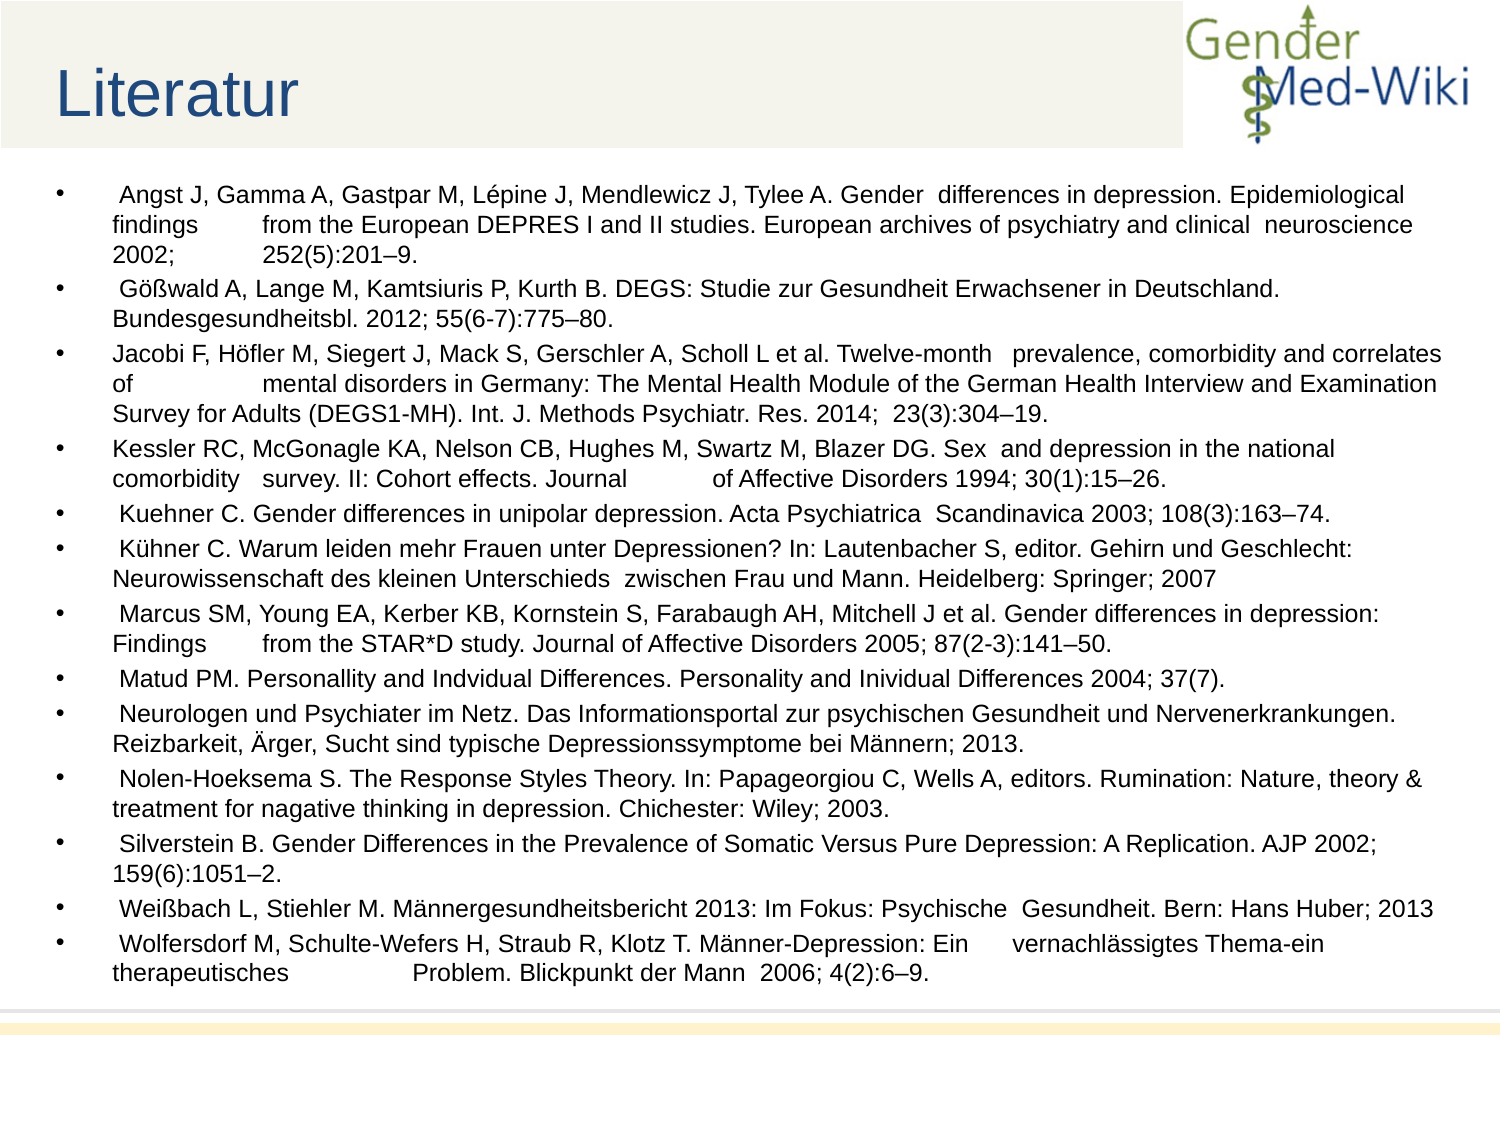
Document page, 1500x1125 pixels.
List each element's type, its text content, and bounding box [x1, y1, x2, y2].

title Literatur [41, 42, 1152, 126]
picture [1183, 0, 1471, 149]
list Angst J, Gamma A, Gastpar M, Lépine J, Mendlewicz J, Tylee A. Gender differences in depression. Epidemiological findings from the European DEPRES I and II studies. European archives of psychiatry and clinical neuroscience 2002; 252(5):201–9. Gößwald A, Lange M, Kamtsiuris P, Kurth B. DEGS: Studie zur Gesundheit Erwachsener in Deutschland. Bundesgesundheitsbl. 2012; 55(6-7):775–80. Jacobi F, Höfler M, Siegert J, Mack S, Gerschler A, Scholl L et al. Twelve-month prevalence, comorbidity and correlates of mental disorders in Germany: The Mental Health Module of the German Health Interview and Examination Survey for Adults (DEGS1-MH). Int. J. Methods Psychiatr. Res. 2014; 23(3):304–19. Kessler RC, McGonagle KA, Nelson CB, Hughes M, Swartz M, Blazer DG. Sex and depression in the national comorbidity survey. II: Cohort effects. Journal of Affective Disorders 1994; 30(1):15–26. Kuehner C. Gender differences in unipolar depression. Acta Psychiatrica Scandinavica 2003; 108(3):163–74. Kühner C. Warum leiden mehr Frauen unter Depressionen? In: Lautenbacher S, editor. Gehirn und Geschlecht: Neurowissenschaft des kleinen Unterschieds zwischen Frau und Mann. Heidelberg: Springer; 2007 Marcus SM, Young EA, Kerber KB, Kornstein S, Farabaugh AH, Mitchell J et al. Gender differences in depression: Findings from the STAR*D study. Journal of Affective Disorders 2005; 87(2-3):141–50. Matud PM. Personallity and Indvidual Differences. Personality and Inividual Differences 2004; 37(7). Neurologen und Psychiater im Netz. Das Informationsportal zur psychischen Gesundheit und Nervenerkrankungen. Reizbarkeit, Ärger, Sucht sind typische Depressionssymptome bei Männern; 2013. Nolen-Hoeksema S. The Response Styles Theory. In: Papageorgiou C, Wells A, editors. Rumination: Nature, theory & treatment for nagative thinking in depression. Chichester: Wiley; 2003. Silverstein B. Gender Differences in the Prevalence of Somatic Versus Pure Depression: A Replication. AJP 2002; 159(6):1051–2. Weißbach L, Stiehler M. Männergesundheitsbericht 2013: Im Fokus: Psychische Gesundheit. Bern: Hans Huber; 2013 Wolfersdorf M, Schulte-Wefers H, Straub R, Klotz T. Männer-Depression: Ein vernachlässigtes Thema-ein therapeutisches Problem. Blickpunkt der Mann 2006; 4(2):6–9. [41, 170, 1483, 1100]
